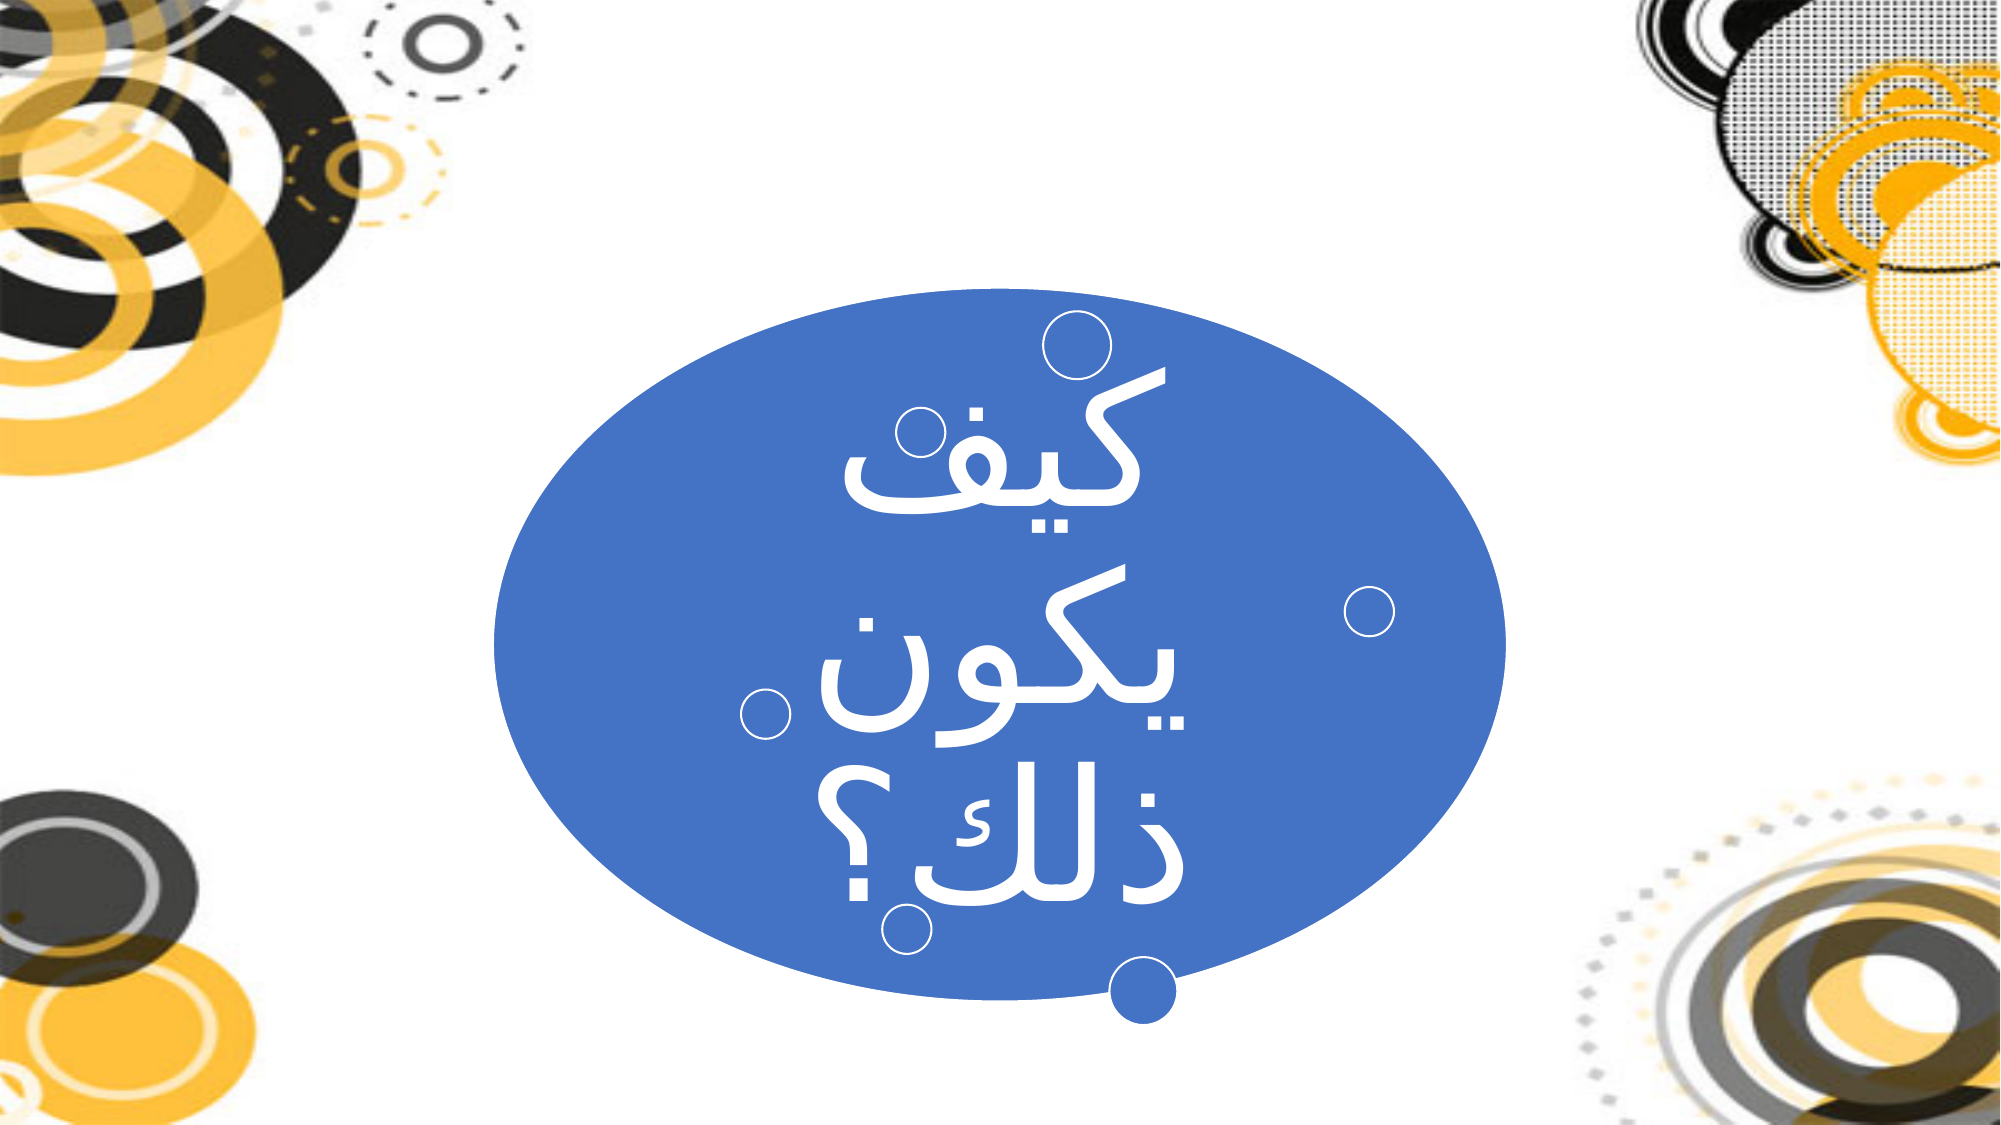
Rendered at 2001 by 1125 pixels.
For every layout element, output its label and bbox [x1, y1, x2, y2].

list [137, 299, 1863, 1014]
picture [0, 0, 2001, 1125]
